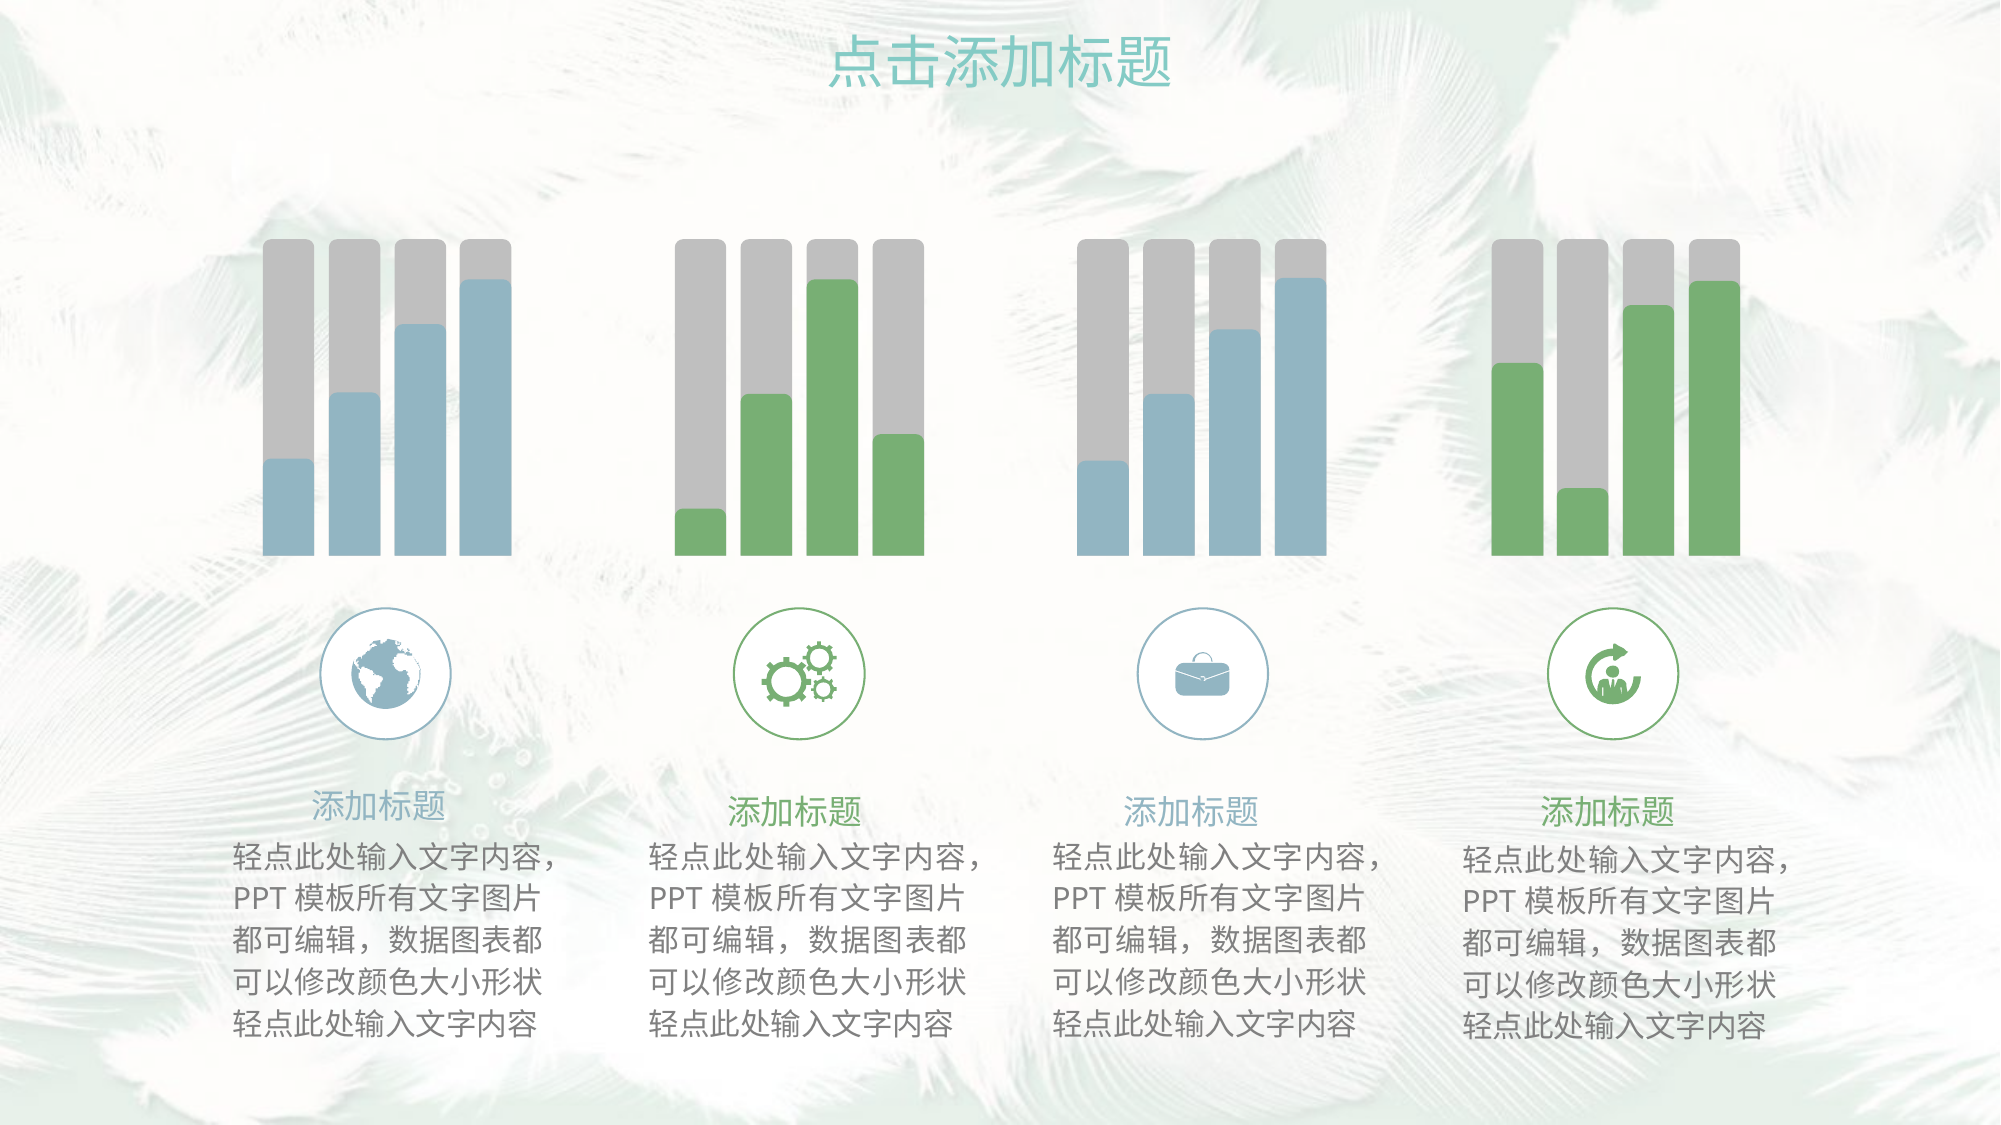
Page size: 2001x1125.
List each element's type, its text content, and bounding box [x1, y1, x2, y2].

text_box 添加标题 [295, 757, 604, 828]
text_box [1688, 280, 1741, 556]
text_box [1143, 393, 1195, 556]
text_box [806, 239, 859, 286]
text_box [320, 608, 451, 740]
text_box [674, 239, 727, 515]
text_box [740, 393, 793, 556]
text_box [394, 239, 447, 331]
text_box [1077, 460, 1129, 556]
text_box 添加标题 [1107, 764, 1417, 835]
text_box 轻点此处输入文字内容，PPT模板所有文字图片都可编辑，数据图表都可以修改颜色大小形状轻点此处输入文字内容 [1446, 827, 1793, 1052]
text_box [806, 279, 859, 556]
text_box [1491, 362, 1544, 556]
text_box [1143, 239, 1195, 399]
text_box [1556, 239, 1609, 495]
text_box 轻点此处输入文字内容，PPT模板所有文字图片都可编辑，数据图表都可以修改颜色大小形状轻点此处输入文字内容 [216, 824, 559, 1049]
text_box [761, 641, 837, 707]
text_box [1137, 608, 1269, 740]
text_box 添加标题 [711, 764, 1020, 835]
text_box [1585, 643, 1641, 705]
text_box 轻点此处输入文字内容，PPT模板所有文字图片都可编辑，数据图表都可以修改颜色大小形状轻点此处输入文字内容 [1036, 824, 1384, 1049]
text_box [1274, 239, 1327, 285]
text_box [459, 239, 512, 286]
text_box [1209, 329, 1261, 556]
text_box [328, 239, 381, 400]
text_box [1556, 488, 1609, 556]
text_box [733, 608, 865, 740]
text_box [1274, 277, 1327, 556]
text_box [1491, 239, 1544, 369]
text_box [872, 239, 925, 441]
text_box [394, 324, 447, 556]
text_box [1077, 239, 1129, 465]
text_box [262, 458, 315, 556]
text_box [1688, 239, 1741, 288]
text_box [674, 508, 727, 556]
text_box [351, 638, 421, 709]
text_box [459, 279, 512, 556]
text_box 52% [0, 0, 2000, 1125]
text_box [262, 239, 315, 466]
text_box 轻点此处输入文字内容，PPT模板所有文字图片都可编辑，数据图表都可以修改颜色大小形状轻点此处输入文字内容 [632, 824, 984, 1049]
text_box 添加标题 [1524, 764, 1834, 835]
text_box [1622, 305, 1675, 556]
text_box [1548, 608, 1679, 740]
text_box 点击添加标题 [383, 26, 1617, 104]
text_box [1175, 652, 1230, 696]
text_box [872, 434, 925, 556]
text_box [1622, 239, 1675, 312]
text_box [1209, 239, 1261, 335]
text_box [328, 392, 381, 556]
text_box [740, 239, 793, 401]
